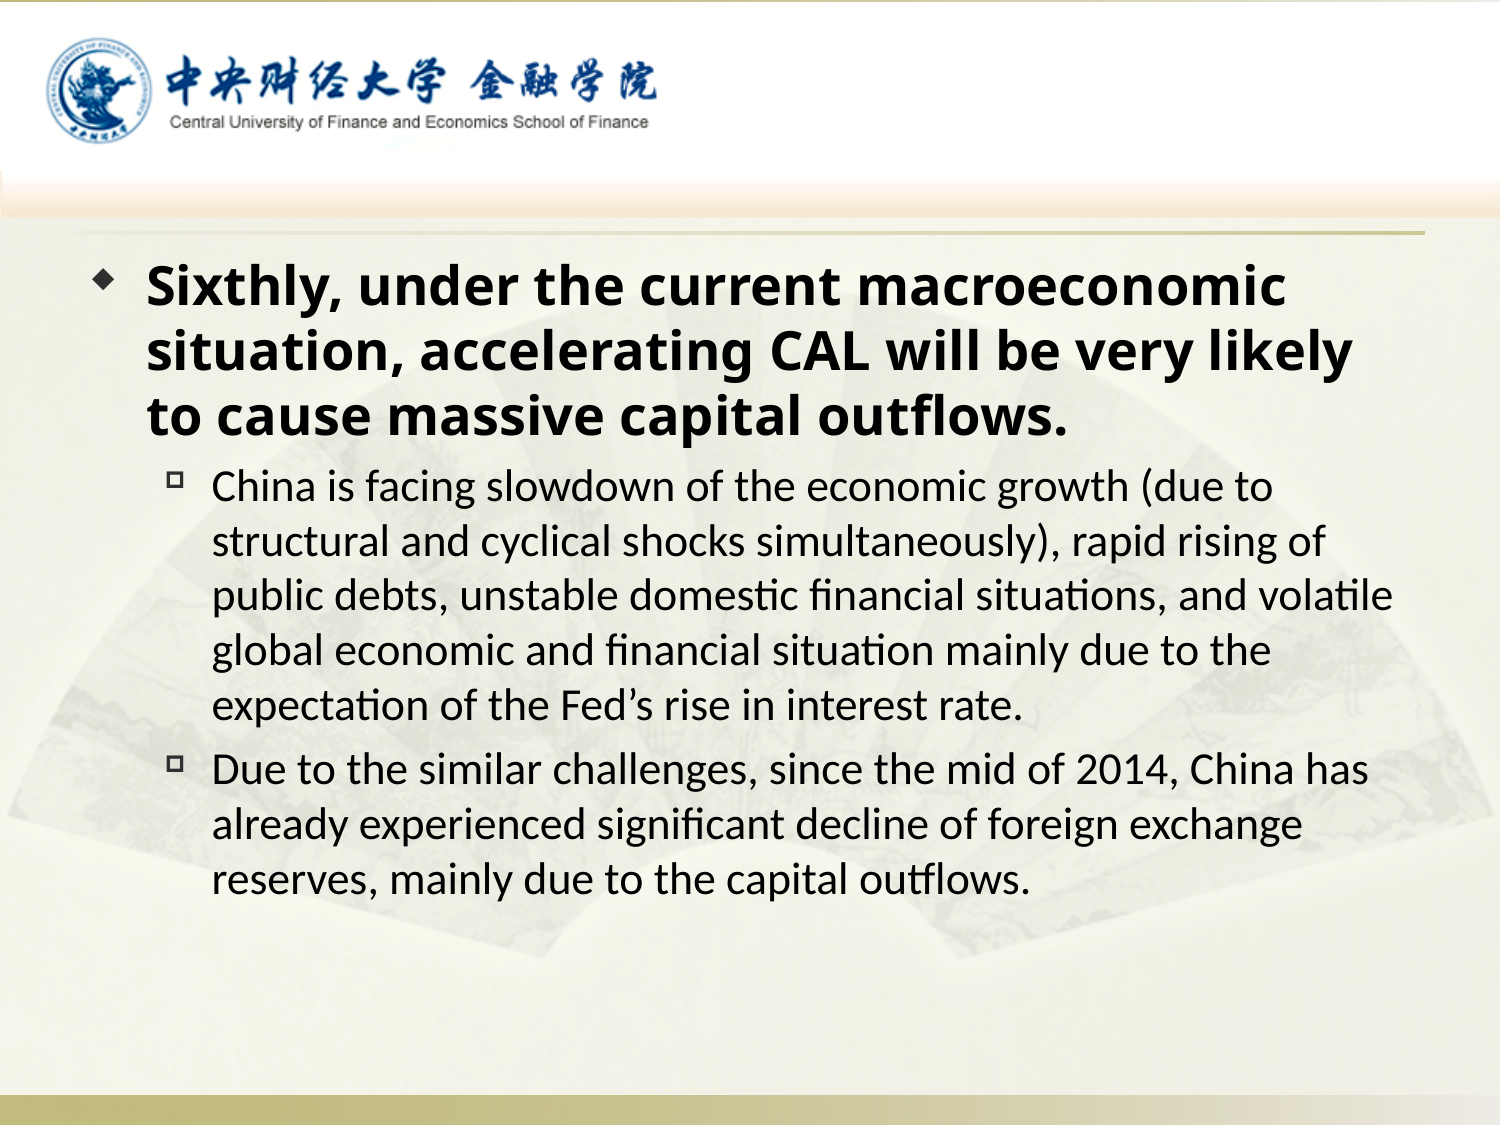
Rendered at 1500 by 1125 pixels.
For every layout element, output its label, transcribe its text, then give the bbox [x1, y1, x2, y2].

picture [0, 2, 1500, 218]
list Sixthly, under the current macroeconomic situation, accelerating CAL will be very likely to cause massive capital outflows. China is facing slowdown of the economic growth (due to structural and cyclical shocks simultaneously), rapid rising of public debts, unstable domestic financial situations, and volatile global economic and financial situation mainly due to the expectation of the Fed’s rise in interest rate. Due to the similar challenges, since the mid of 2014, China has already experienced significant decline of foreign exchange reserves, mainly due to the capital outflows. [75, 243, 1425, 1032]
